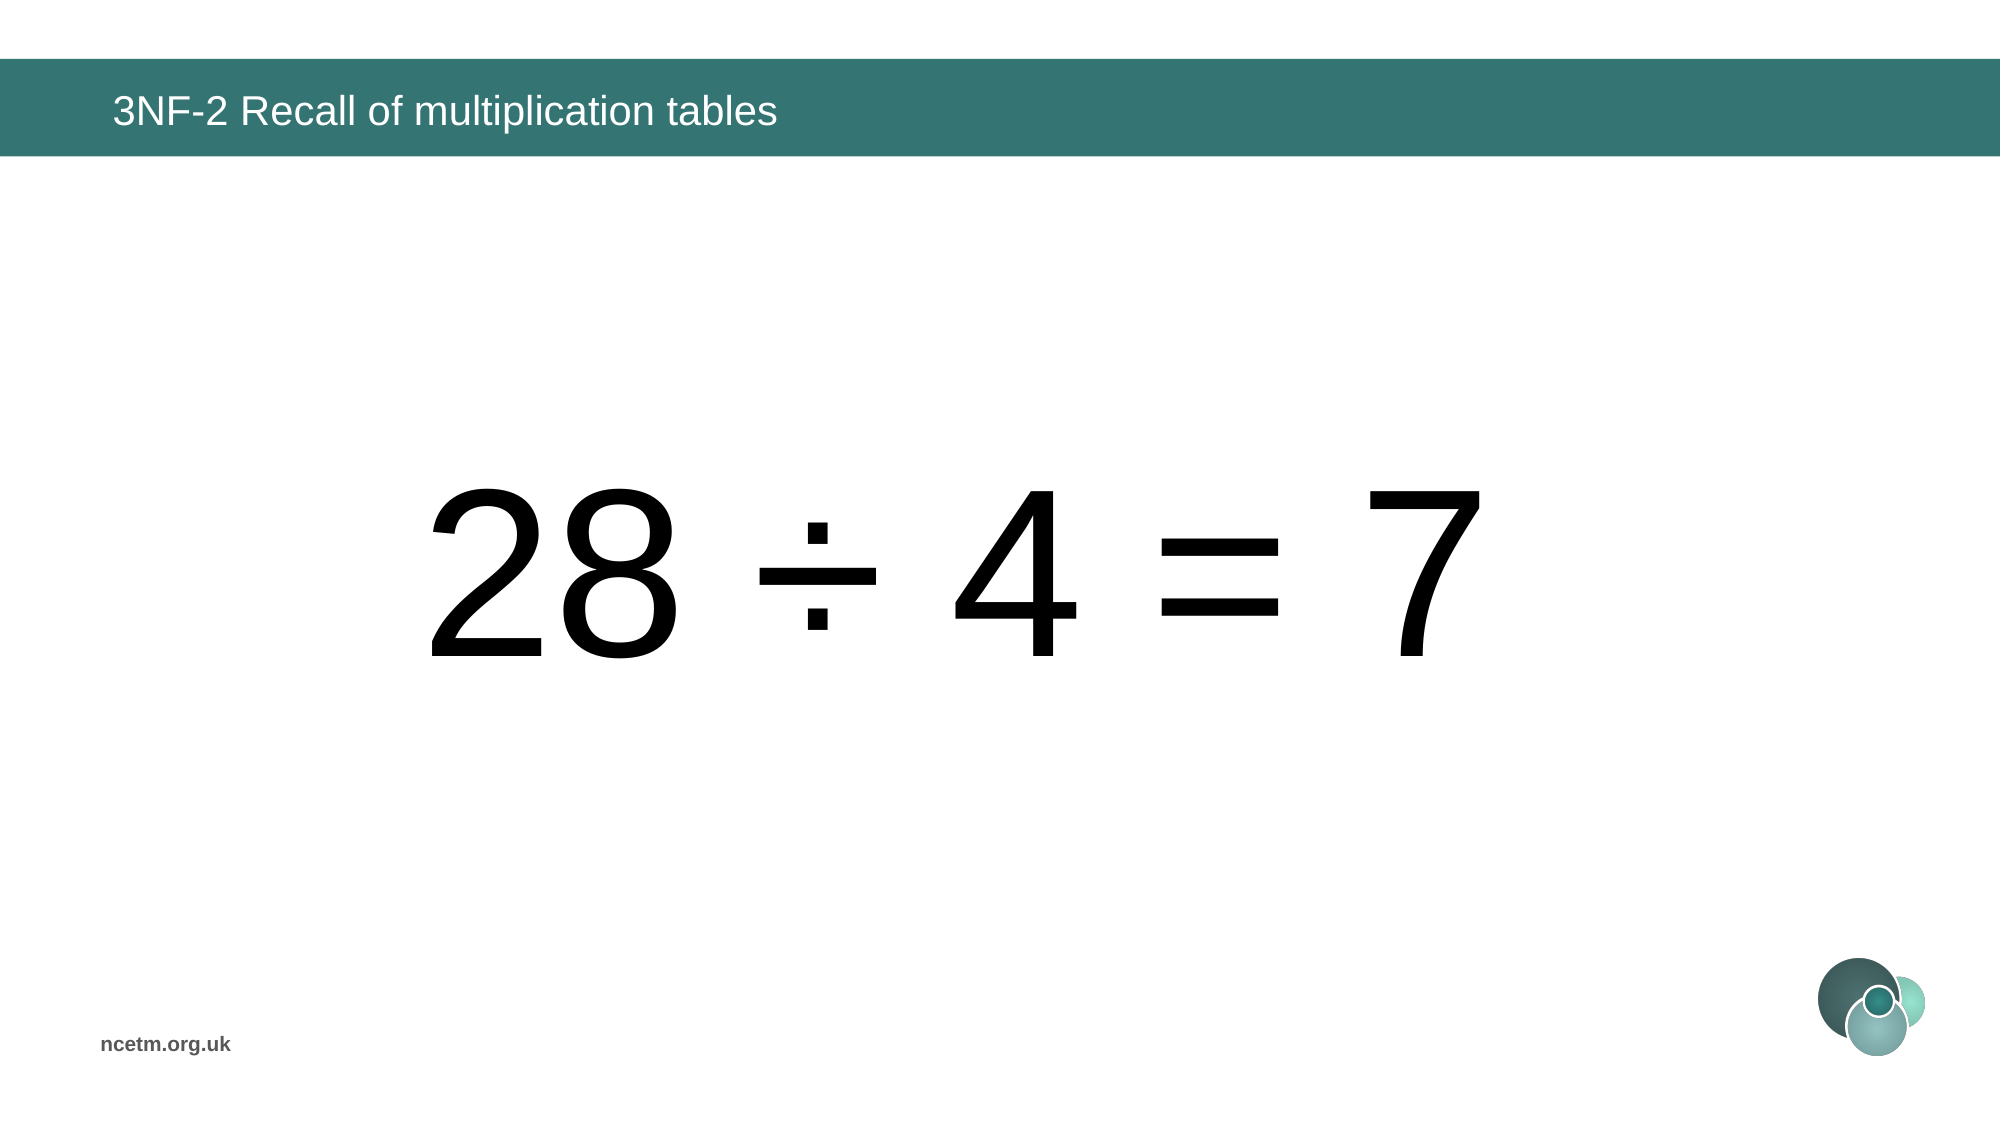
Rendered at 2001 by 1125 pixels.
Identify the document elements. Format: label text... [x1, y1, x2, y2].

title 3NF-2 Recall of multiplication tables [97, 76, 1945, 147]
text_box 7 [1344, 409, 1508, 712]
text_box 28 ÷ 4 = [405, 409, 1344, 712]
picture [1818, 958, 1925, 1056]
